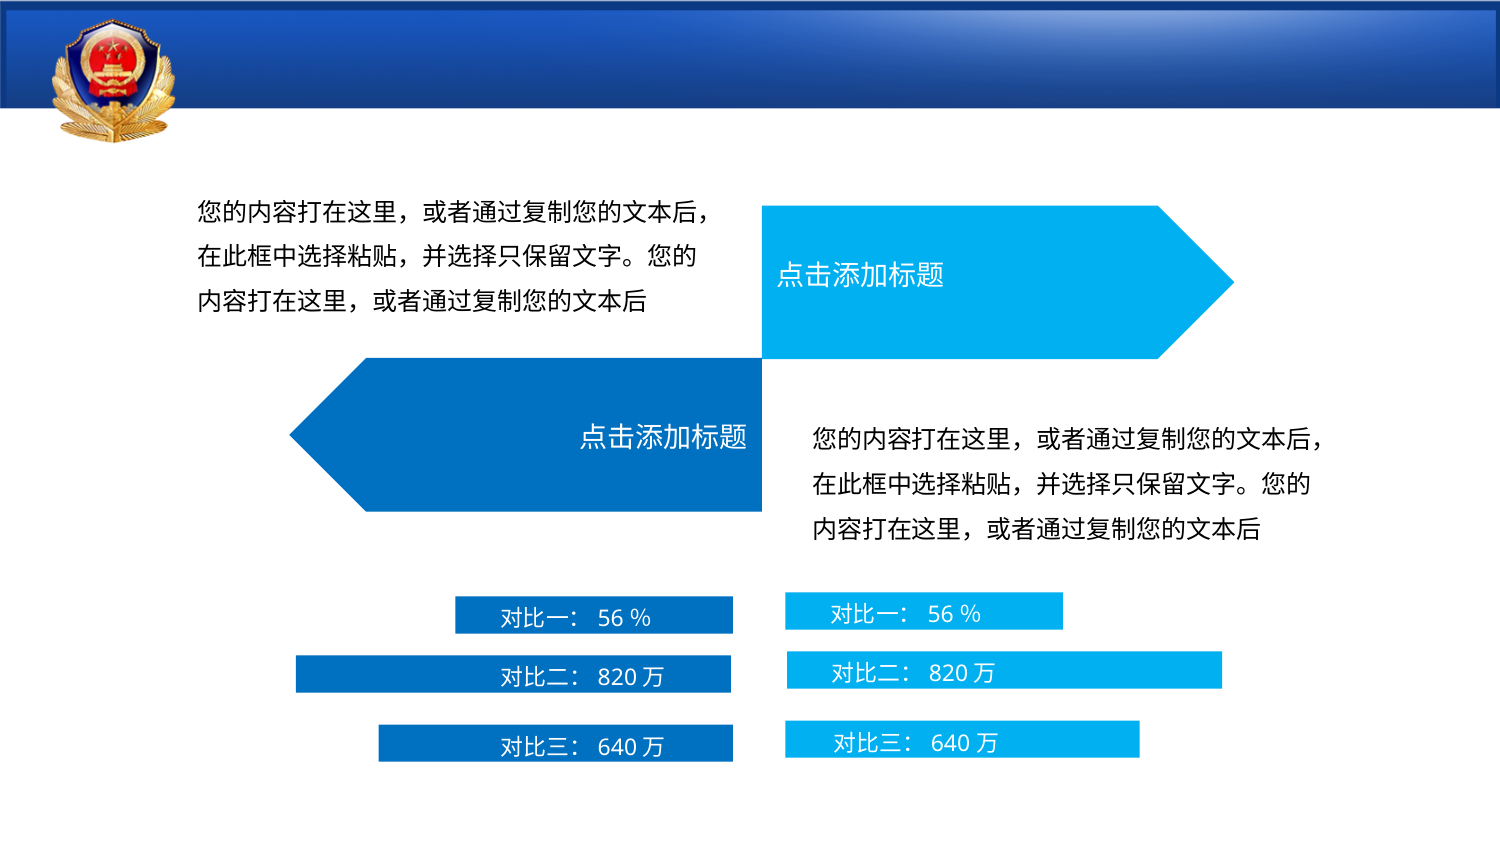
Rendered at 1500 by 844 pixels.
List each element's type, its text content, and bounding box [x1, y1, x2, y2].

text_box [784, 720, 1141, 759]
text_box 对比三：640万 [485, 725, 681, 768]
text_box 您的内容打在这里，或者通过复制您的文本后，在此框中选择粘贴，并选择只保留文字。您的内容打在这里，或者通过复制您的文本后 [182, 173, 715, 324]
text_box [786, 650, 1223, 690]
text_box 对比一：56％ [485, 596, 668, 639]
text_box [784, 591, 1064, 631]
text_box 点击添加标题 [761, 249, 1164, 298]
text_box [295, 654, 732, 694]
text_box [454, 595, 734, 635]
text_box 对比三：640万 [818, 721, 1014, 764]
picture [0, 0, 1500, 144]
text_box [760, 204, 1236, 361]
text_box 对比二：820万 [816, 651, 1012, 694]
text_box 您的内容打在这里，或者通过复制您的文本后，在此框中选择粘贴，并选择只保留文字。您的内容打在这里，或者通过复制您的文本后 [797, 401, 1329, 551]
text_box 对比二：820万 [485, 655, 681, 698]
text_box 点击添加标题 [360, 411, 762, 461]
text_box [378, 724, 734, 763]
text_box [287, 356, 763, 513]
text_box 对比一：56％ [815, 592, 998, 635]
